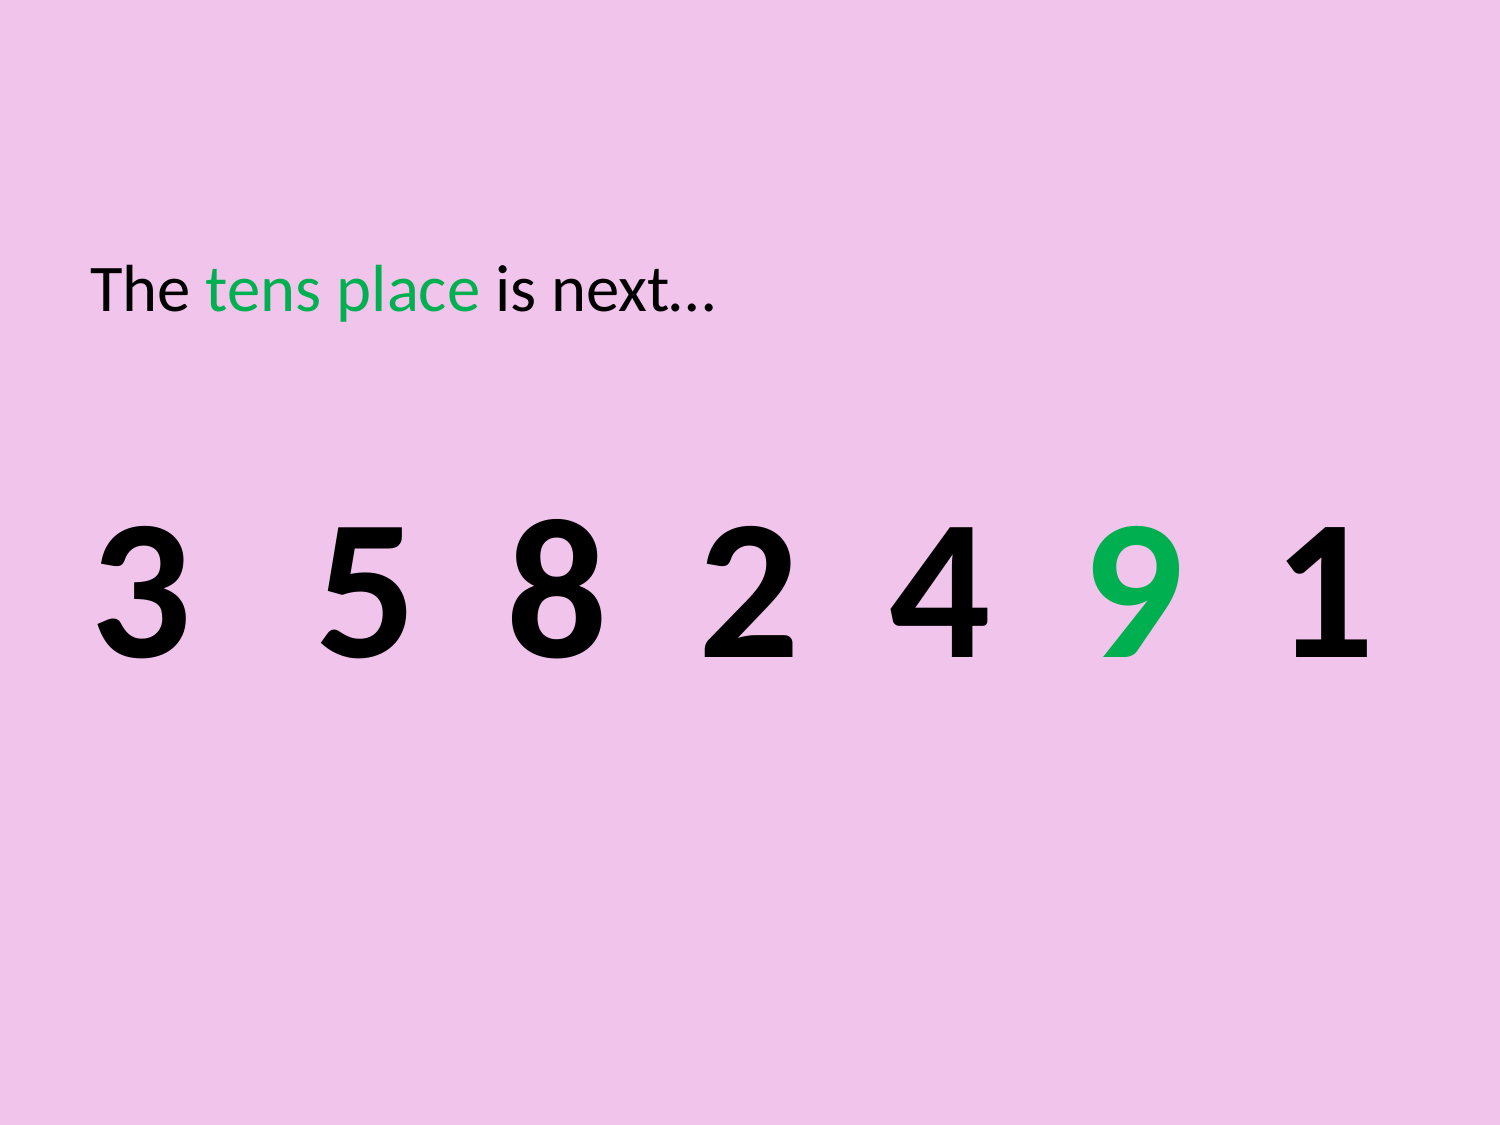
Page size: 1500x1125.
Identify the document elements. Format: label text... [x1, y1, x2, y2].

list The tens place is next… 5 8 2 4 9 1 [75, 50, 1425, 1025]
